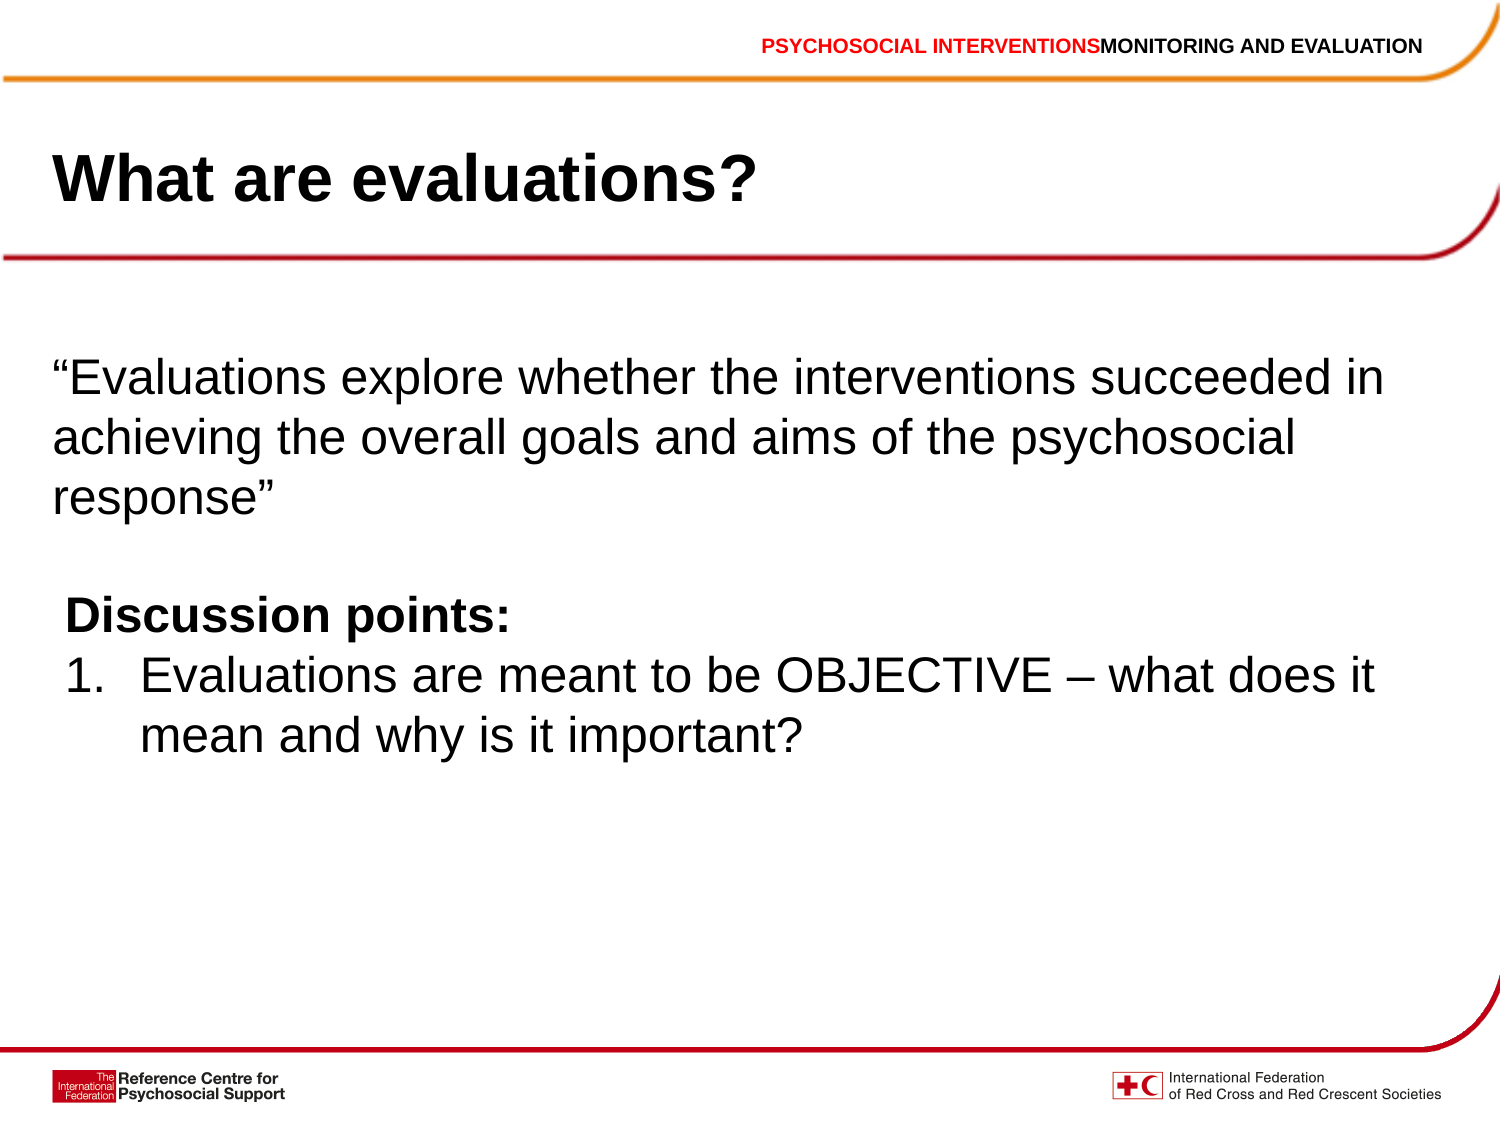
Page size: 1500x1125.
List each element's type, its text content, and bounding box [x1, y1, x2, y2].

text_box Discussion points: Evaluations are meant to be OBJECTIVE – what does it mean and why is it important? [50, 574, 1425, 890]
picture [0, 0, 1500, 265]
text_box “Evaluations explore whether the interventions succeeded in achieving the overall goals and aims of the psychosocial response” [37, 337, 1413, 533]
picture [0, 974, 1500, 1125]
